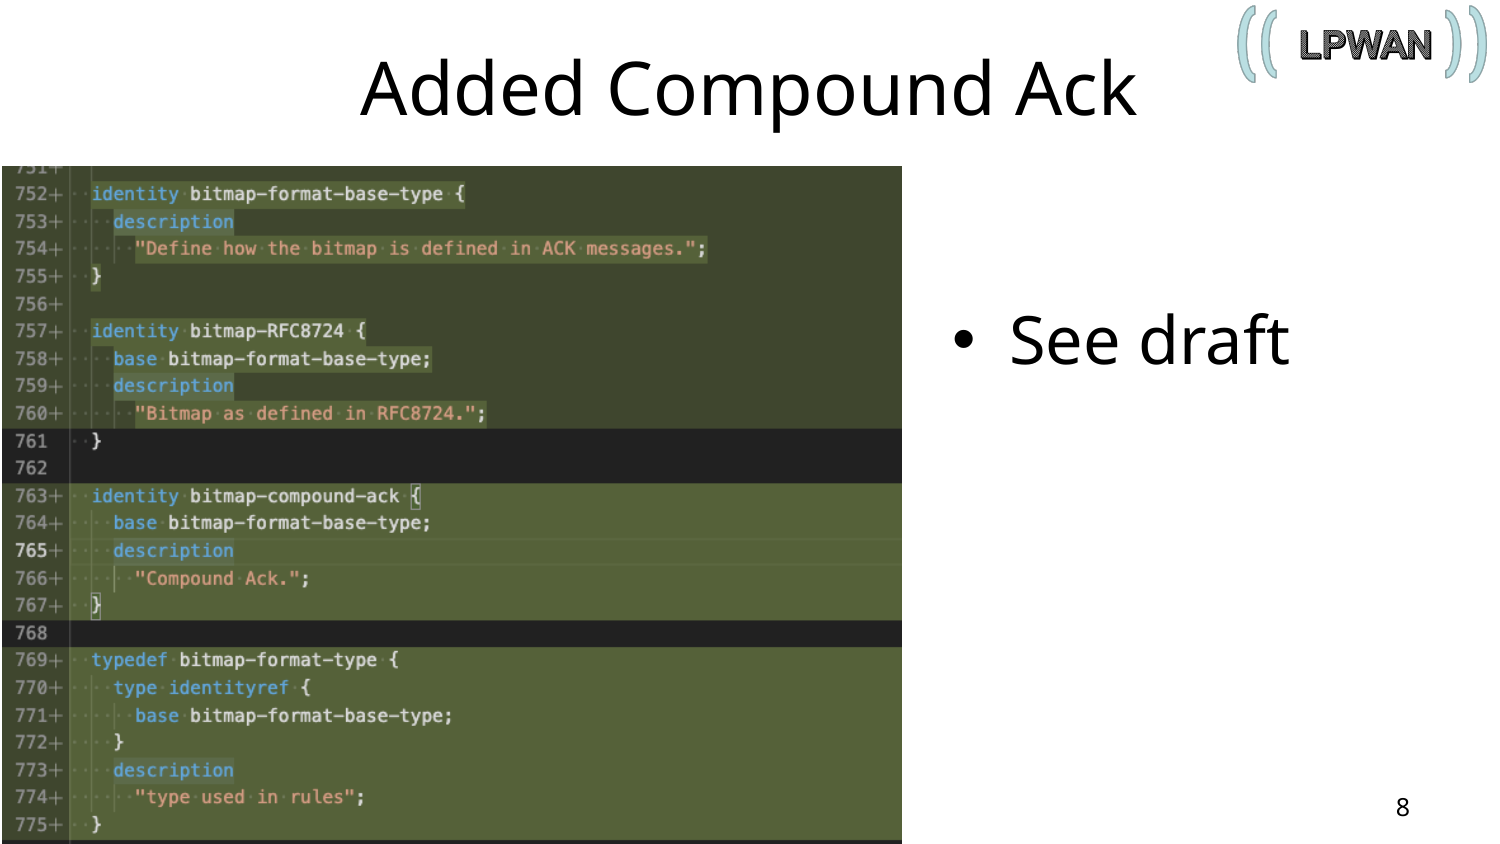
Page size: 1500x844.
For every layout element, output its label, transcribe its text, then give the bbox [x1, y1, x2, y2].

picture [1, 165, 902, 844]
title Added Compound Ack [75, 33, 1425, 139]
list See draft [937, 290, 1455, 741]
slide_number 8 [1286, 785, 1425, 831]
picture [1237, 5, 1487, 83]
